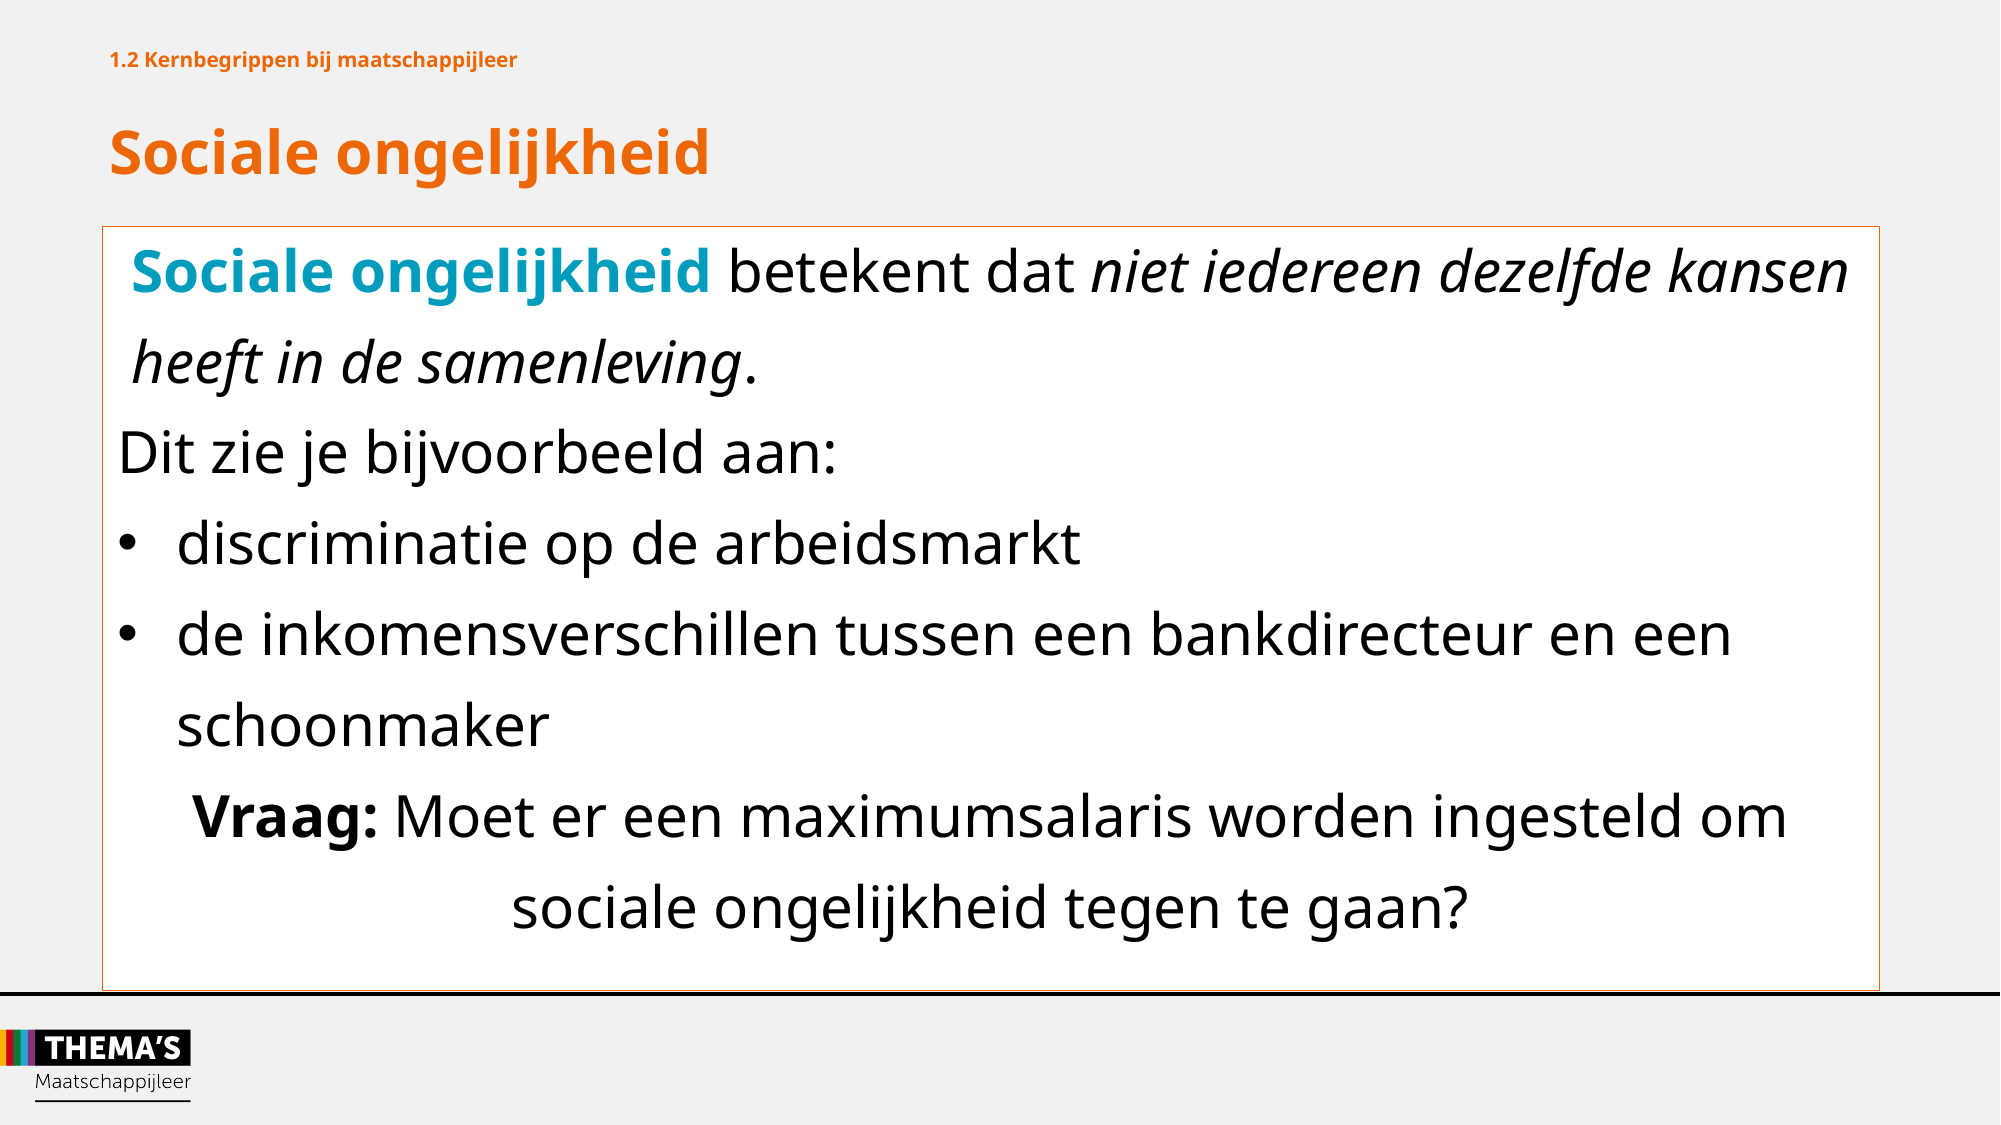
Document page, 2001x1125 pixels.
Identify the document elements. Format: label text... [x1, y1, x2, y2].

list Sociale ongelijkheid betekent dat niet iedereen dezelfde kansen heeft in de samenleving. Dit zie je bijvoorbeeld aan: discriminatie op de arbeidsmarkt de inkomensverschillen tussen een bankdirecteur en een schoonmaker Vraag: Moet er een maximumsalaris worden ingesteld om sociale ongelijkheid tegen te gaan? [102, 226, 1880, 991]
picture [0, 993, 203, 1125]
list 1.2 Kernbegrippen bij maatschappijleer [94, 33, 941, 88]
list Sociale ongelijkheid [94, 114, 1879, 205]
